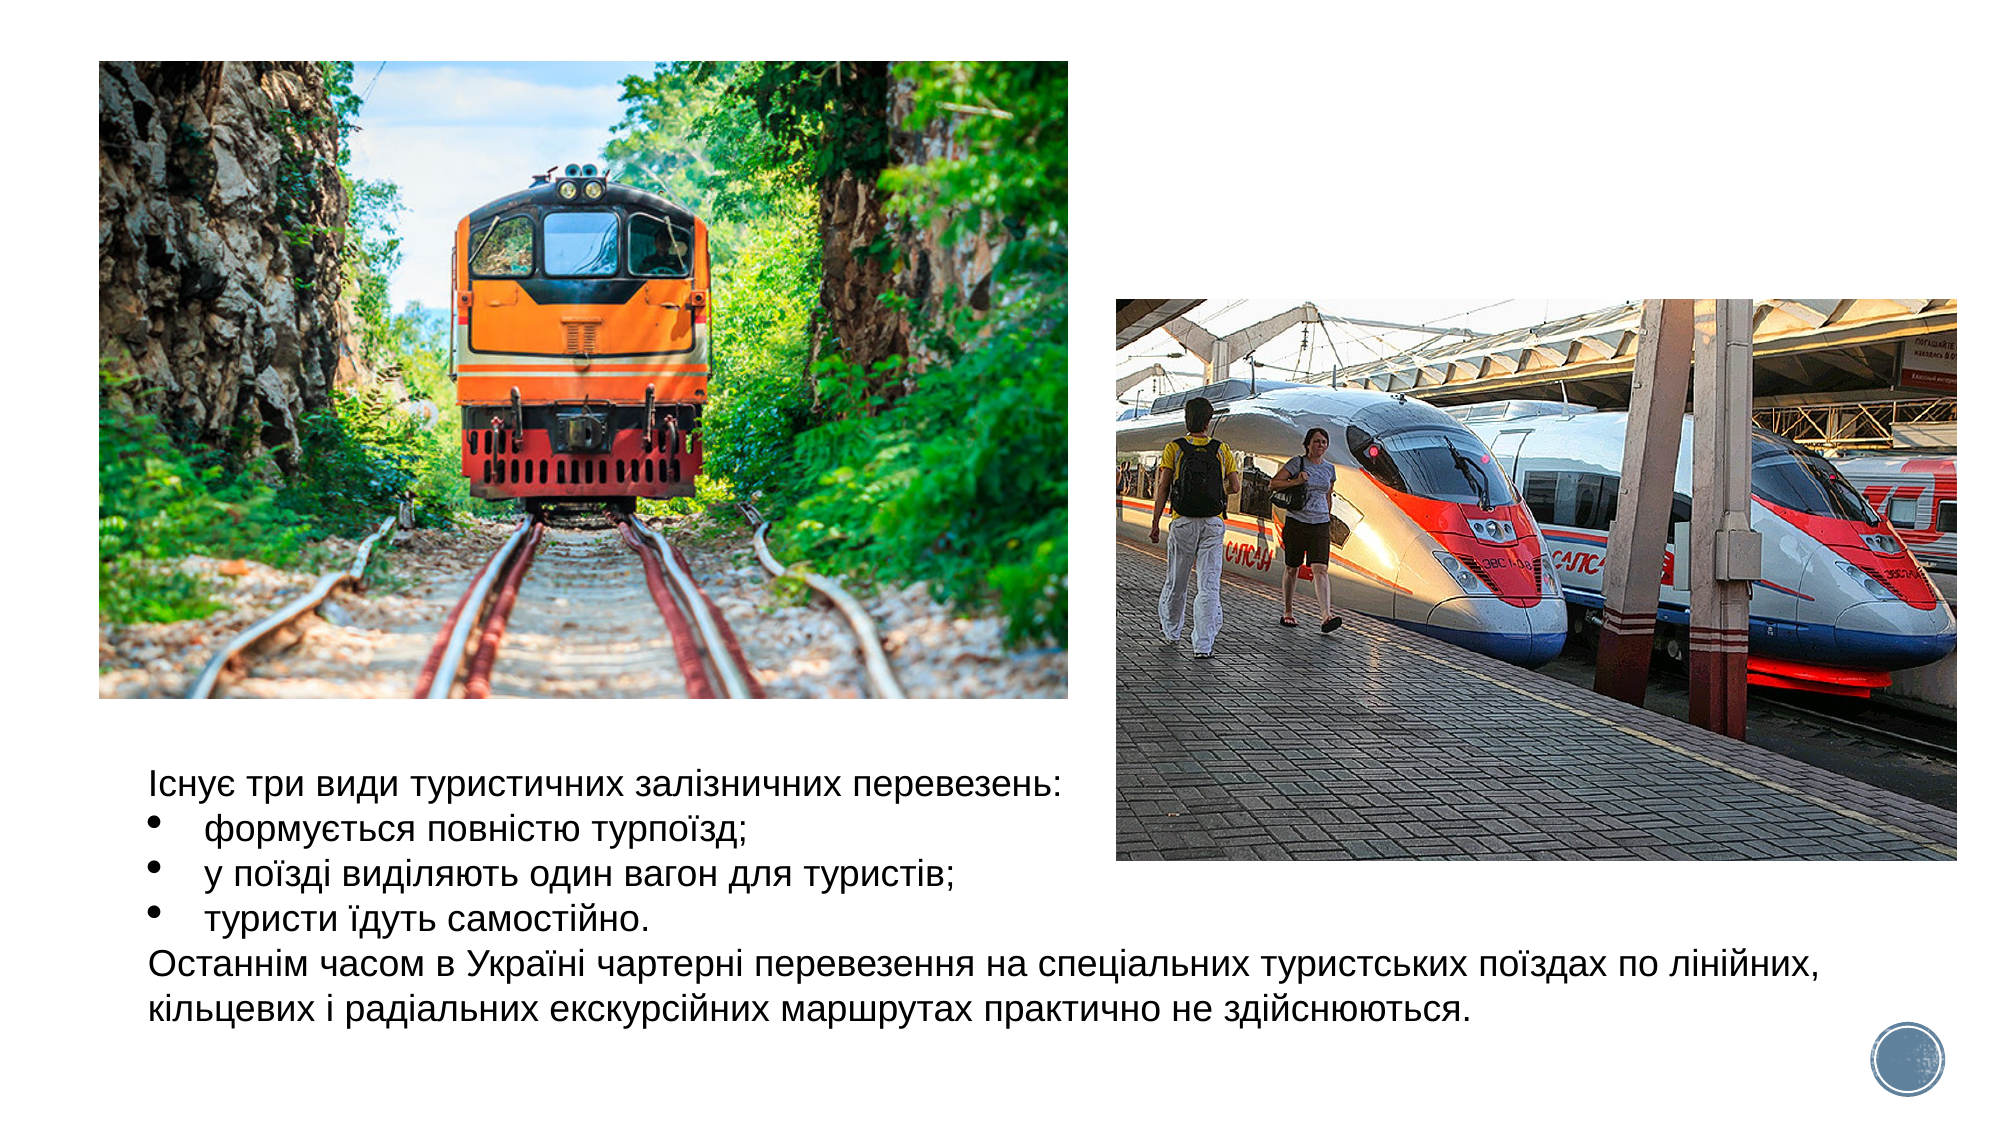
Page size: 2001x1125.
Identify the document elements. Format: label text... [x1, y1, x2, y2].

text_box Існує три види туристичних залізничних перевезень: формується повністю турпоїзд; у поїзді виділяють один вагон для туристів; туристи їдуть самостійно. Останнім часом в Україні чартерні перевезення на спеціальних туристських поїздах по лінійних, кільцевих і радіальних екскурсійних маршрутах практично не здійснюються. [133, 752, 1980, 1037]
picture [1116, 299, 1957, 861]
picture [99, 61, 1068, 699]
